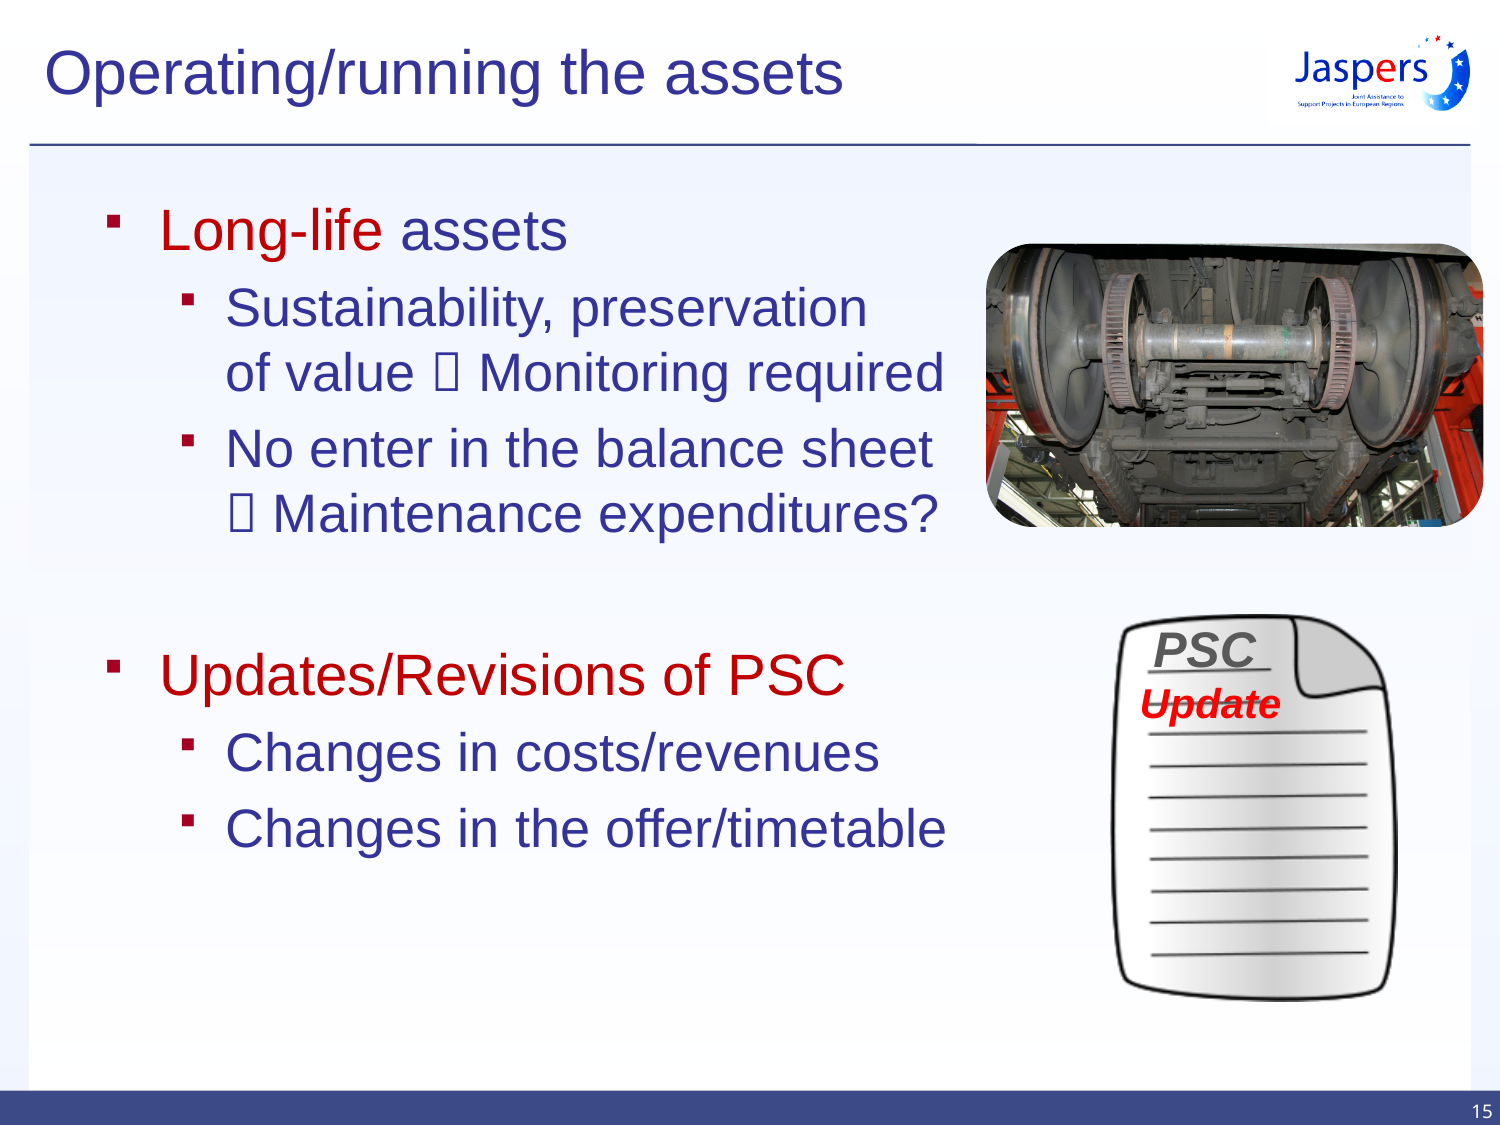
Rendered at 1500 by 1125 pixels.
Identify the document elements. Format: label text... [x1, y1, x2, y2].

title Operating/running the assets [29, 19, 1500, 120]
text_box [1092, 609, 1398, 1003]
list Long-life assets Sustainability, preservation of value  Monitoring required No enter in the balance sheet  Maintenance expenditures? Updates/Revisions of PSC Changes in costs/revenues Changes in the offer/timetable [88, 184, 1436, 1083]
slide_number 15 [1195, 1091, 1500, 1125]
text_box [986, 243, 1484, 528]
